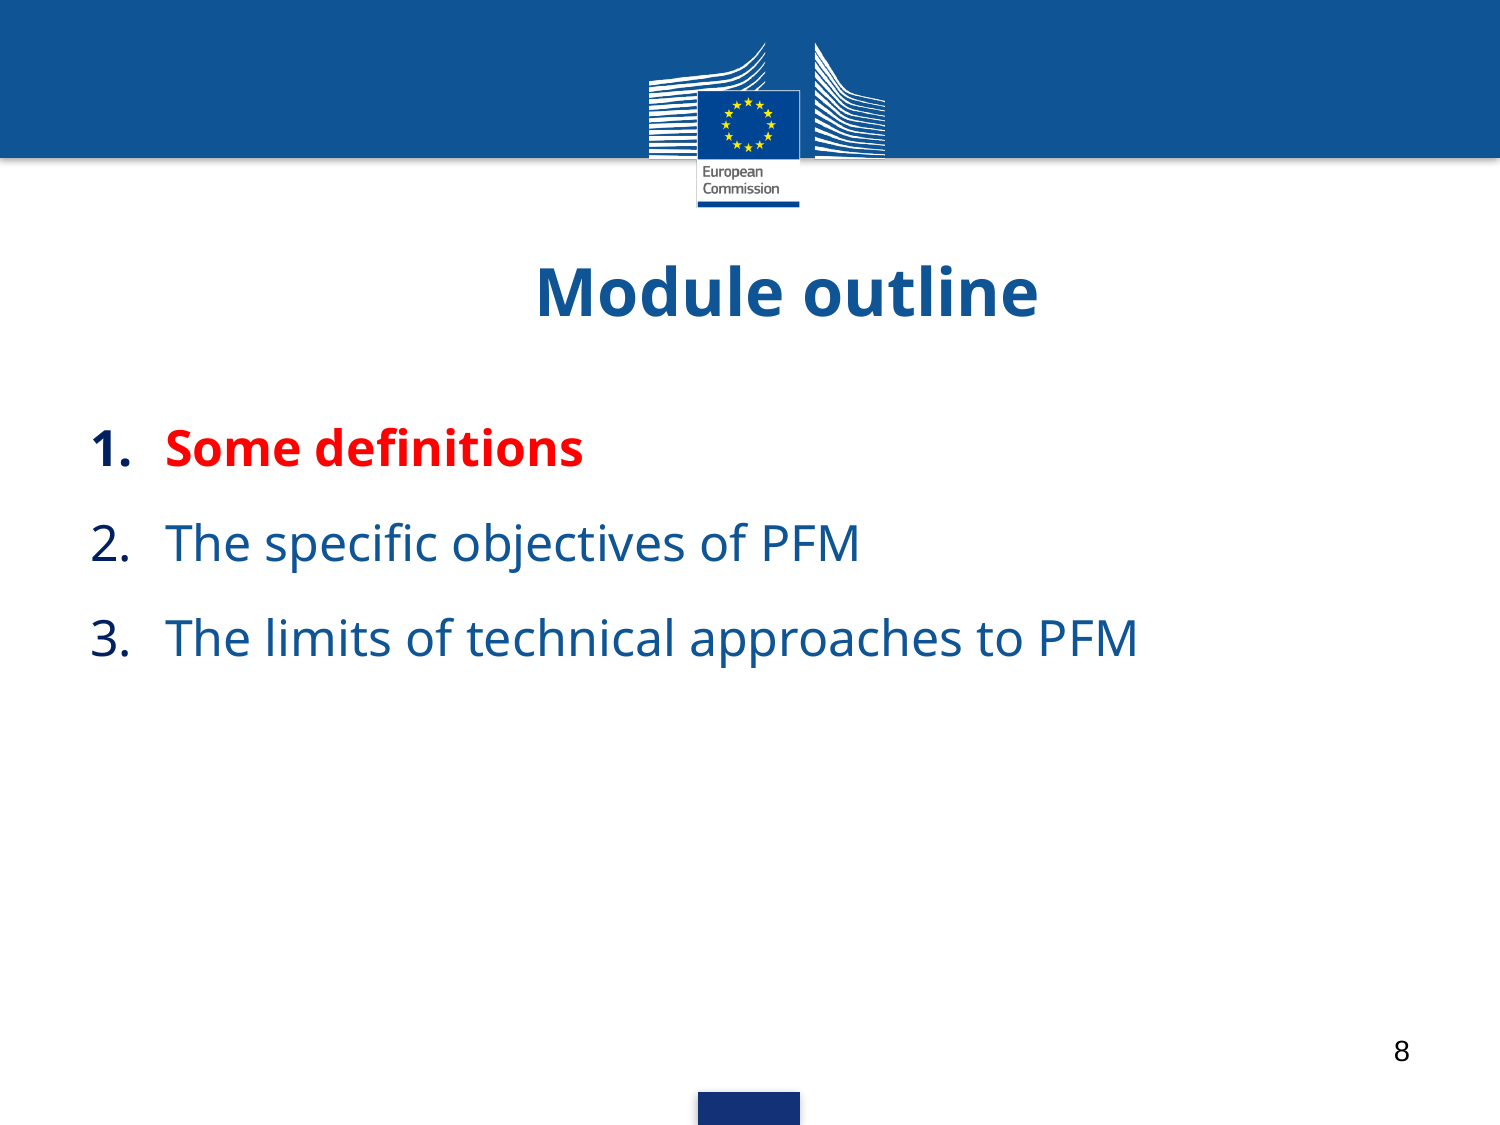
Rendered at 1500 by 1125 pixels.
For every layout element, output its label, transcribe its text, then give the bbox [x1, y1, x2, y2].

slide_number 8 [1074, 1024, 1426, 1103]
list Some definitions The specific objectives of PFM The limits of technical approaches to PFM [74, 408, 1426, 752]
picture [649, 42, 885, 196]
title Module outline [0, 196, 1500, 385]
